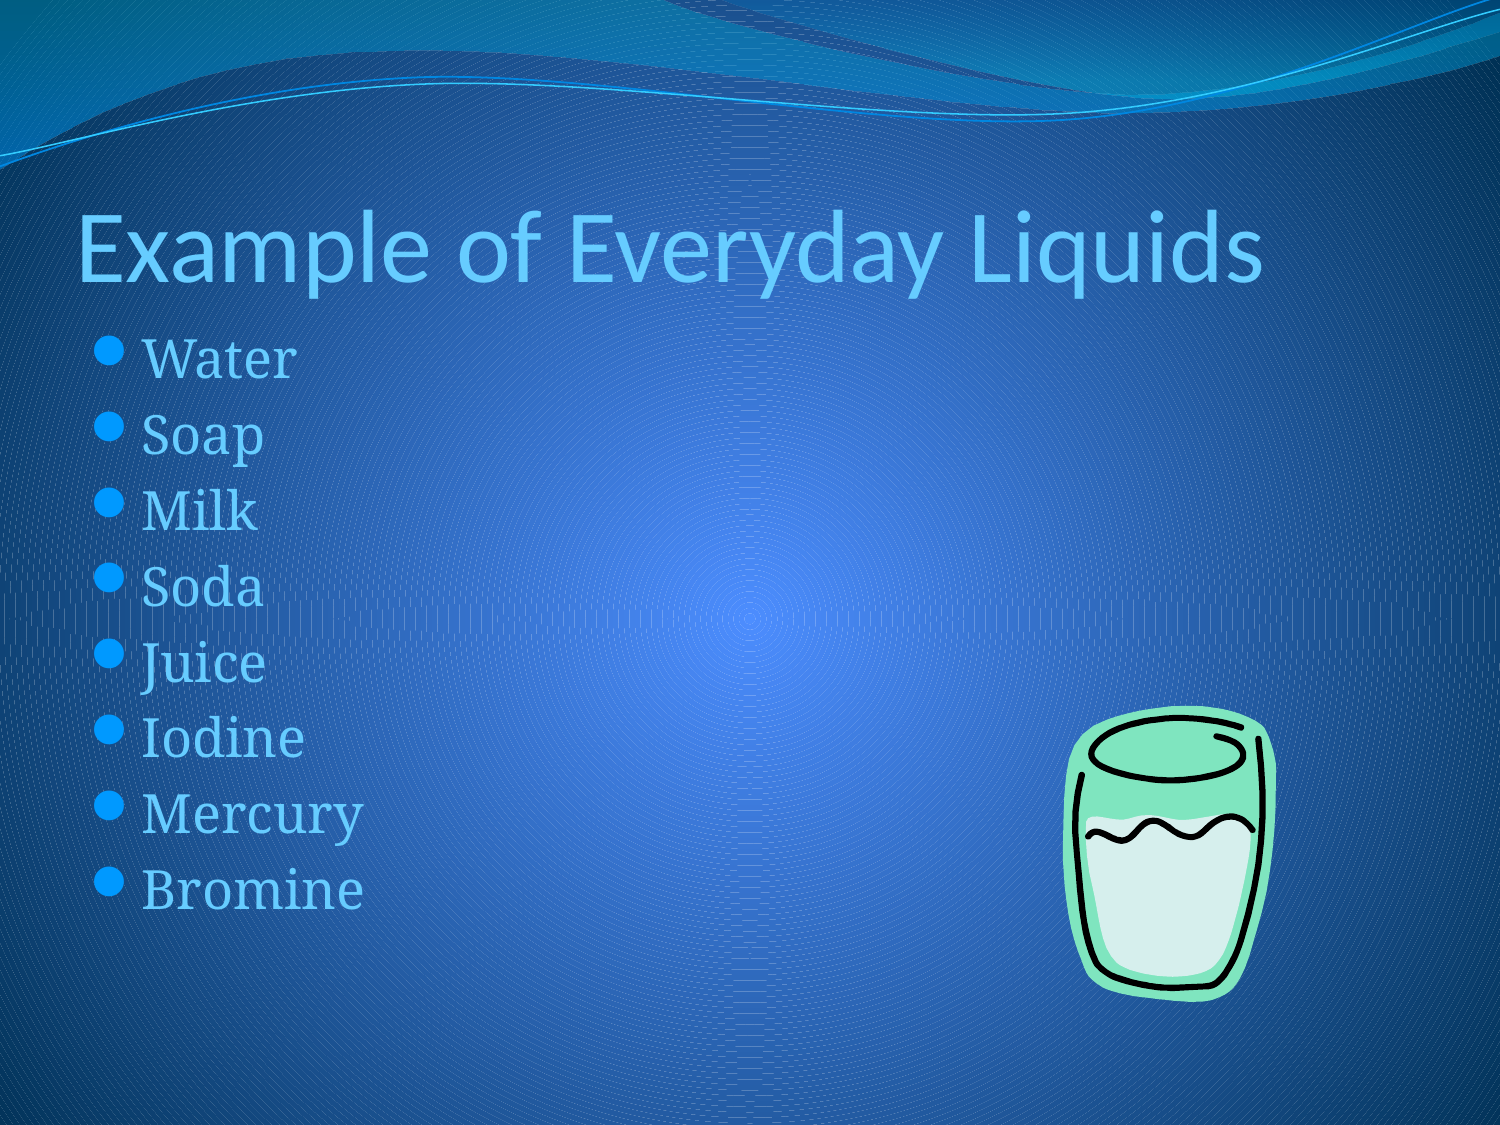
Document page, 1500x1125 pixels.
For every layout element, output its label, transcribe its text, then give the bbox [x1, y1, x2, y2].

title Example of Everyday Liquids [75, 115, 1425, 303]
list Water Soap Milk Soda Juice Iodine Mercury Bromine [75, 317, 1425, 1038]
picture [1062, 699, 1277, 1005]
